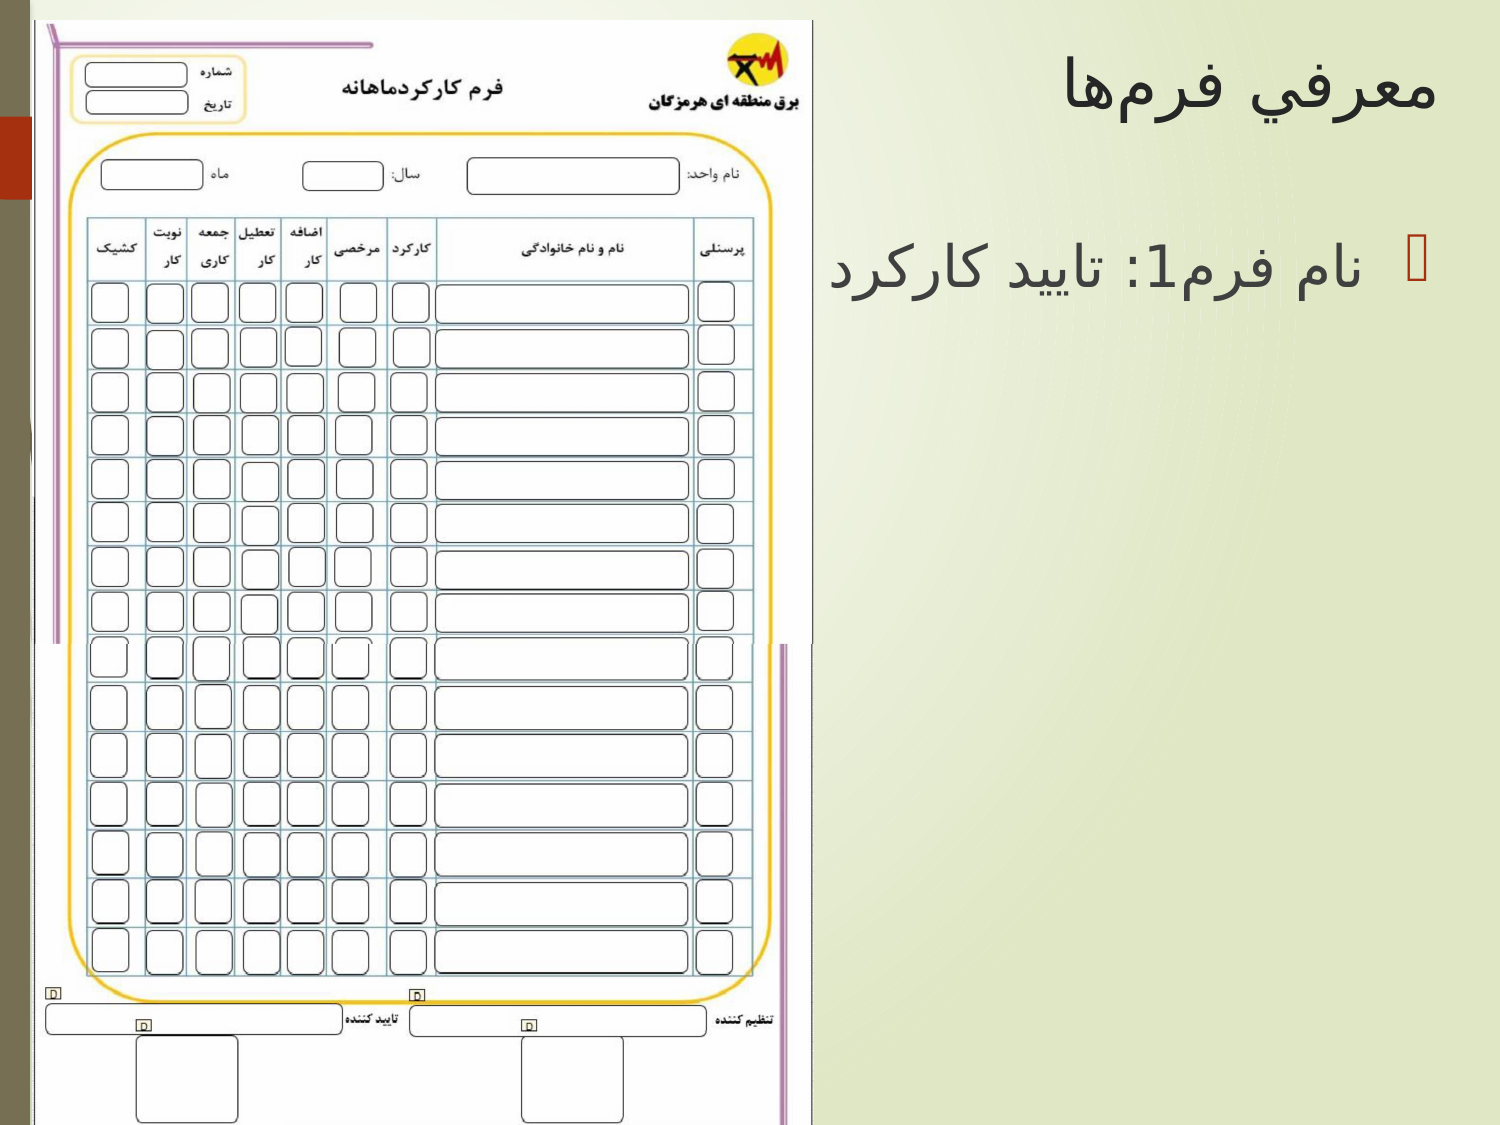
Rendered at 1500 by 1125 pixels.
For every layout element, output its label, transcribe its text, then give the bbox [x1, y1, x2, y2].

picture [32, 20, 815, 1125]
list نام فرم1: تایید کارکرد ماهیانه [818, 222, 1456, 859]
title معرفي فرم‌ها [818, 33, 1456, 143]
